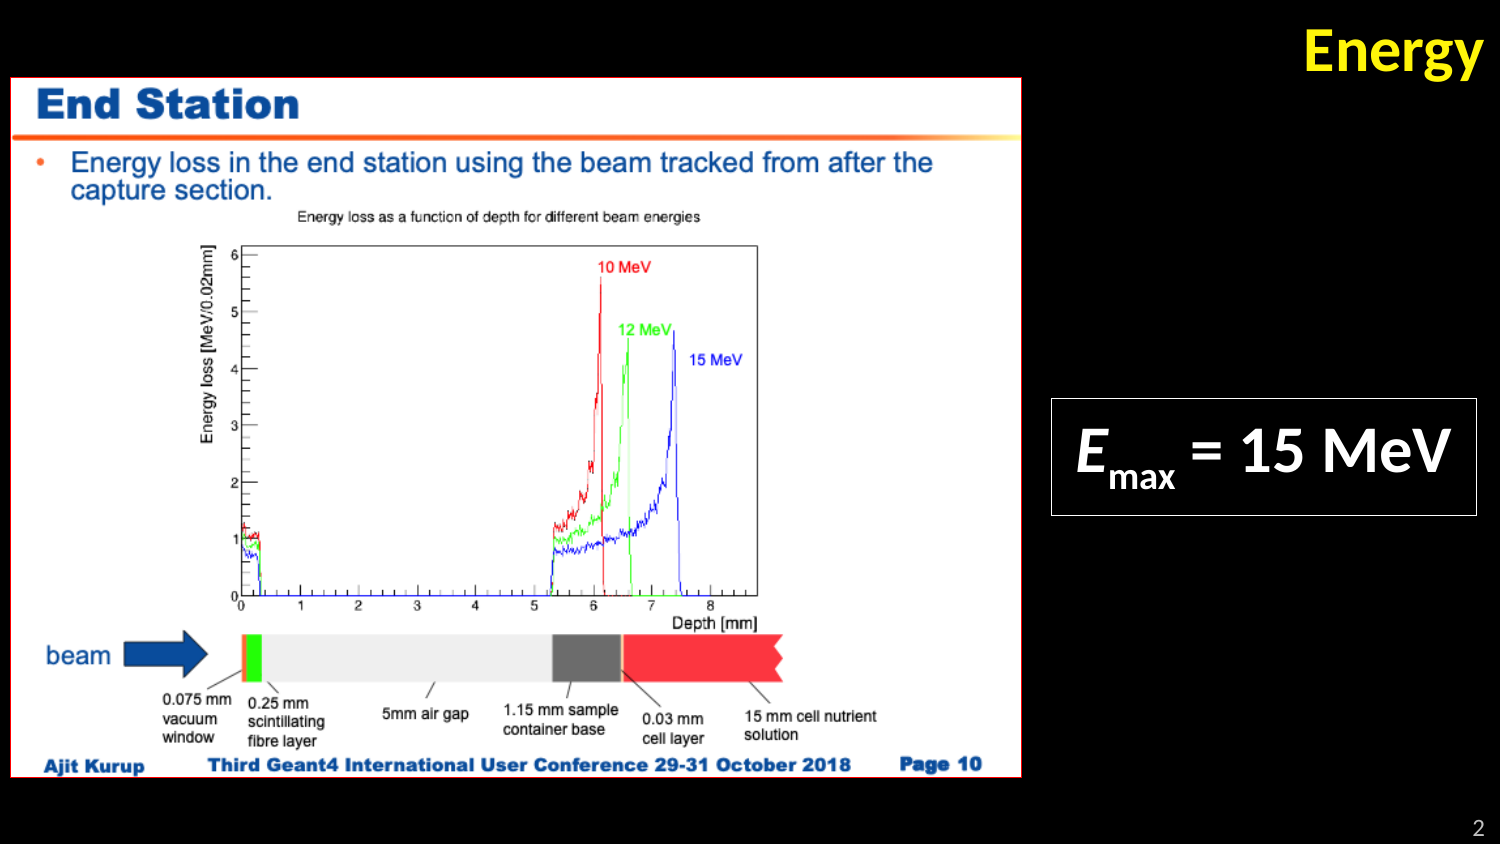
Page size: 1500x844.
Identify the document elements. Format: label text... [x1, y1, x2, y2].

list Emax = 15 MeV [1051, 398, 1477, 516]
title Energy [0, 0, 1500, 93]
slide_number 2 [1149, 808, 1500, 844]
picture [10, 76, 1022, 778]
